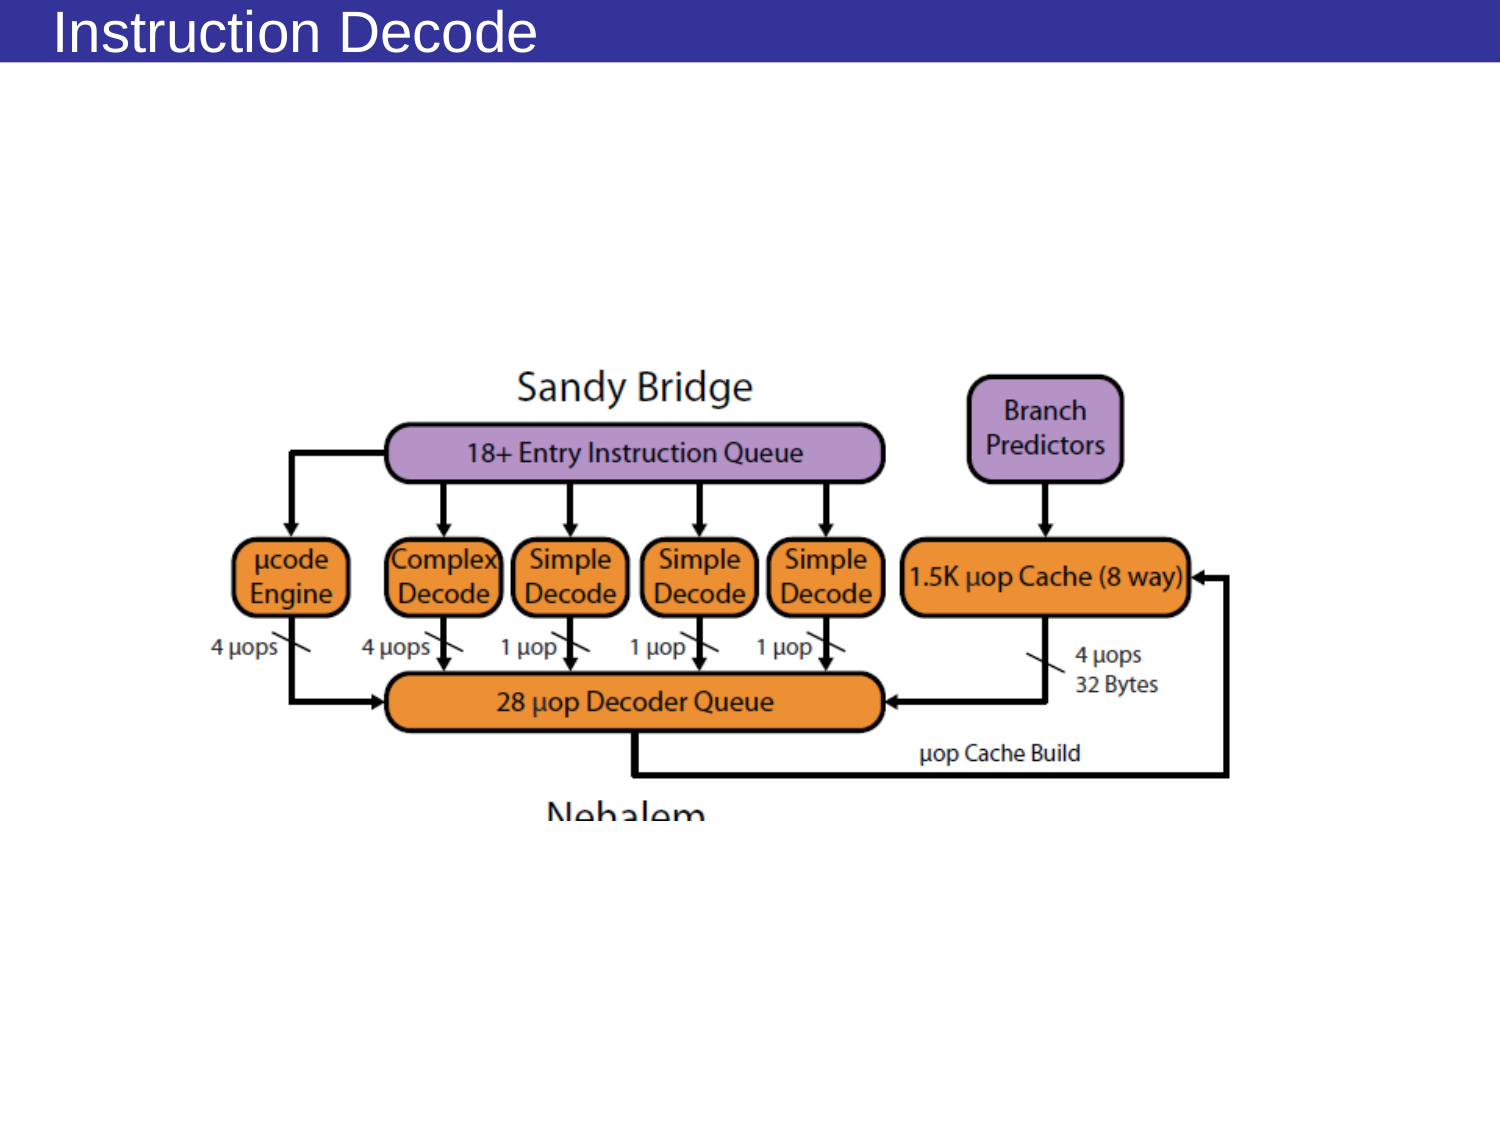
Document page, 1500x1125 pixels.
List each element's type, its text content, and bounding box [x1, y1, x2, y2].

title Instruction Decode [37, 7, 1426, 51]
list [202, 366, 1298, 821]
